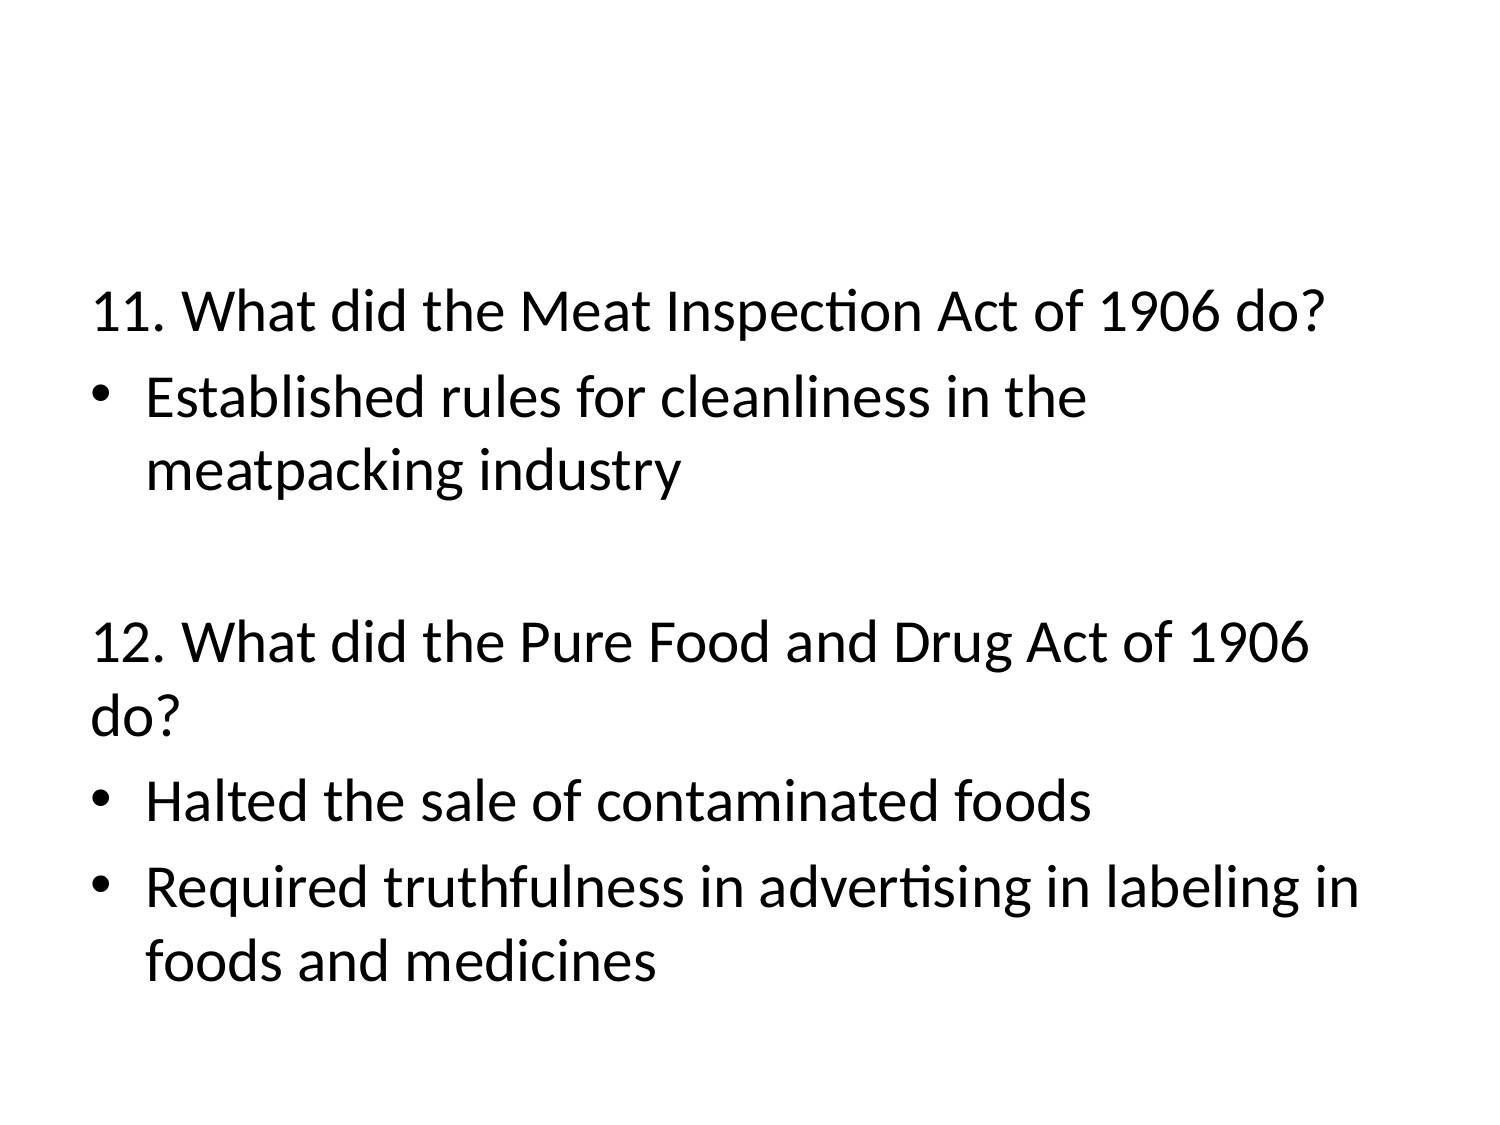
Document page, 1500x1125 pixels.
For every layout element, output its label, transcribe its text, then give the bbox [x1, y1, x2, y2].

list 11. What did the Meat Inspection Act of 1906 do? Established rules for cleanliness in the meatpacking industry 12. What did the Pure Food and Drug Act of 1906 do? Halted the sale of contaminated foods Required truthfulness in advertising in labeling in foods and medicines [75, 262, 1425, 1005]
